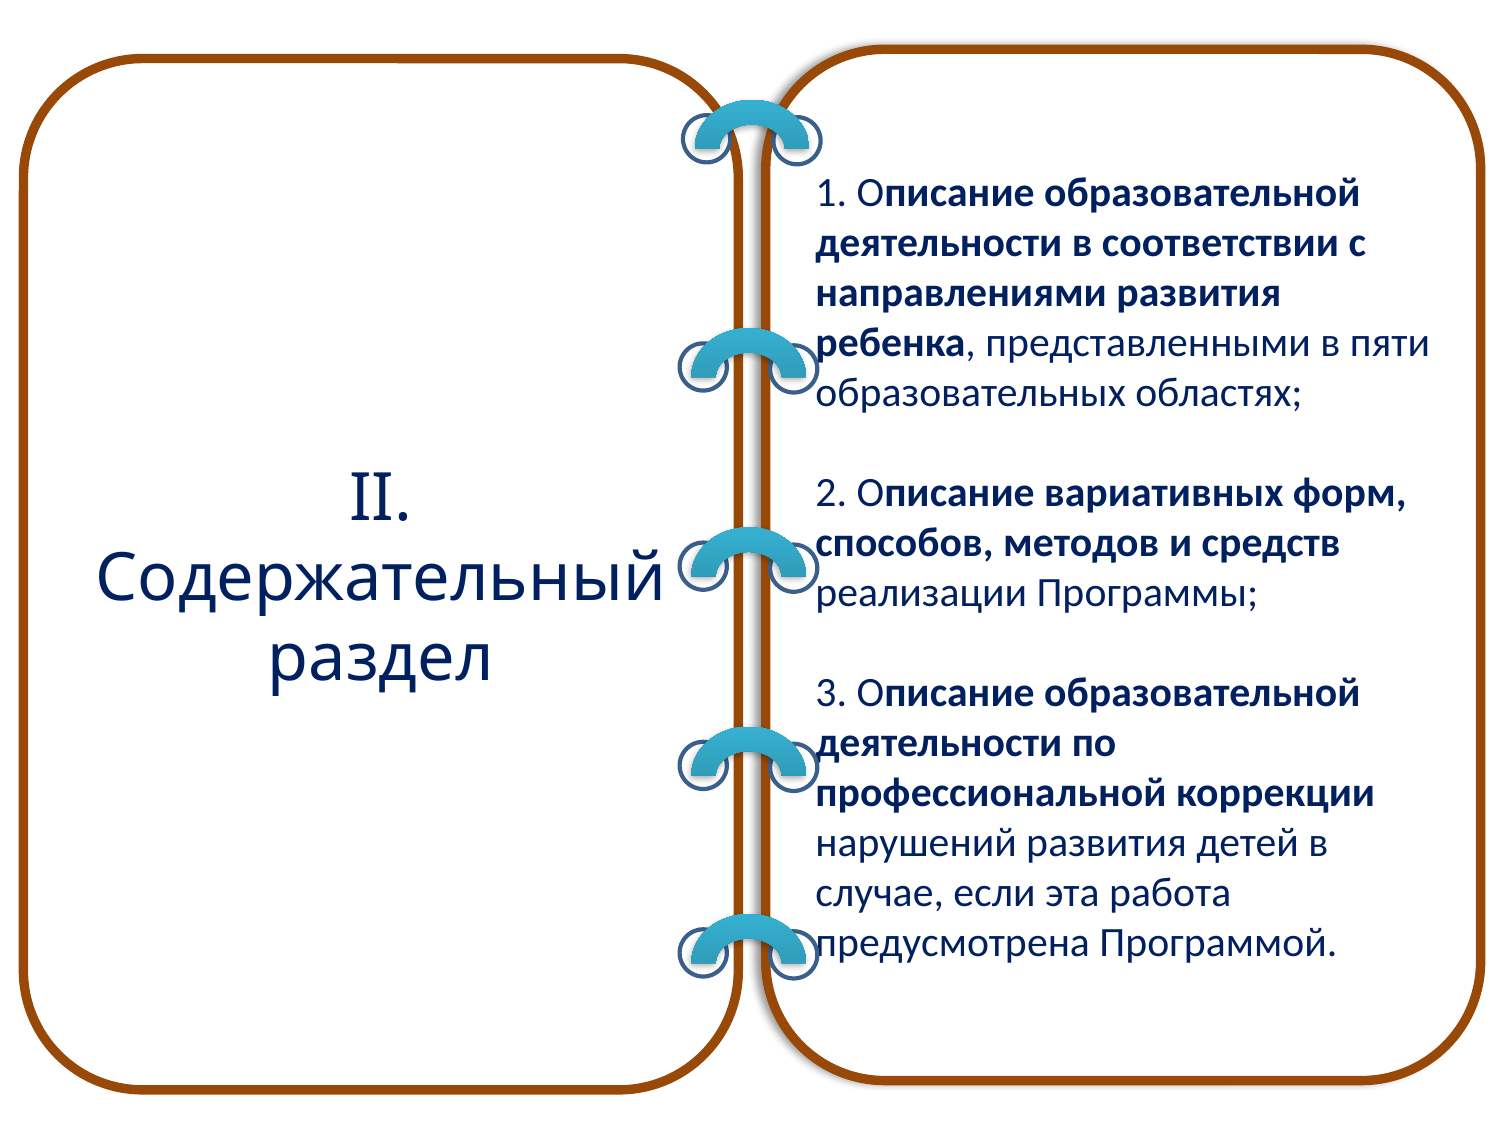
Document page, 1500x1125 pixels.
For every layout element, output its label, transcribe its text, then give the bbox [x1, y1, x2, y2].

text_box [679, 726, 818, 825]
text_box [679, 327, 818, 427]
text_box 1. Описание образовательной деятельности в соответствии с направлениями развития ребенка, представленными в пяти образовательных областях; 2. Описание вариативных форм, способов, методов и средств реализации Программы; 3. Описание образовательной деятельности по профессиональной коррекции нарушений развития детей в случае, если эта работа предусмотрена Программой. [763, 47, 1483, 1083]
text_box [682, 99, 821, 199]
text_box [679, 913, 818, 1013]
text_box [679, 527, 818, 626]
text_box II. Содержательный раздел [21, 56, 741, 1092]
